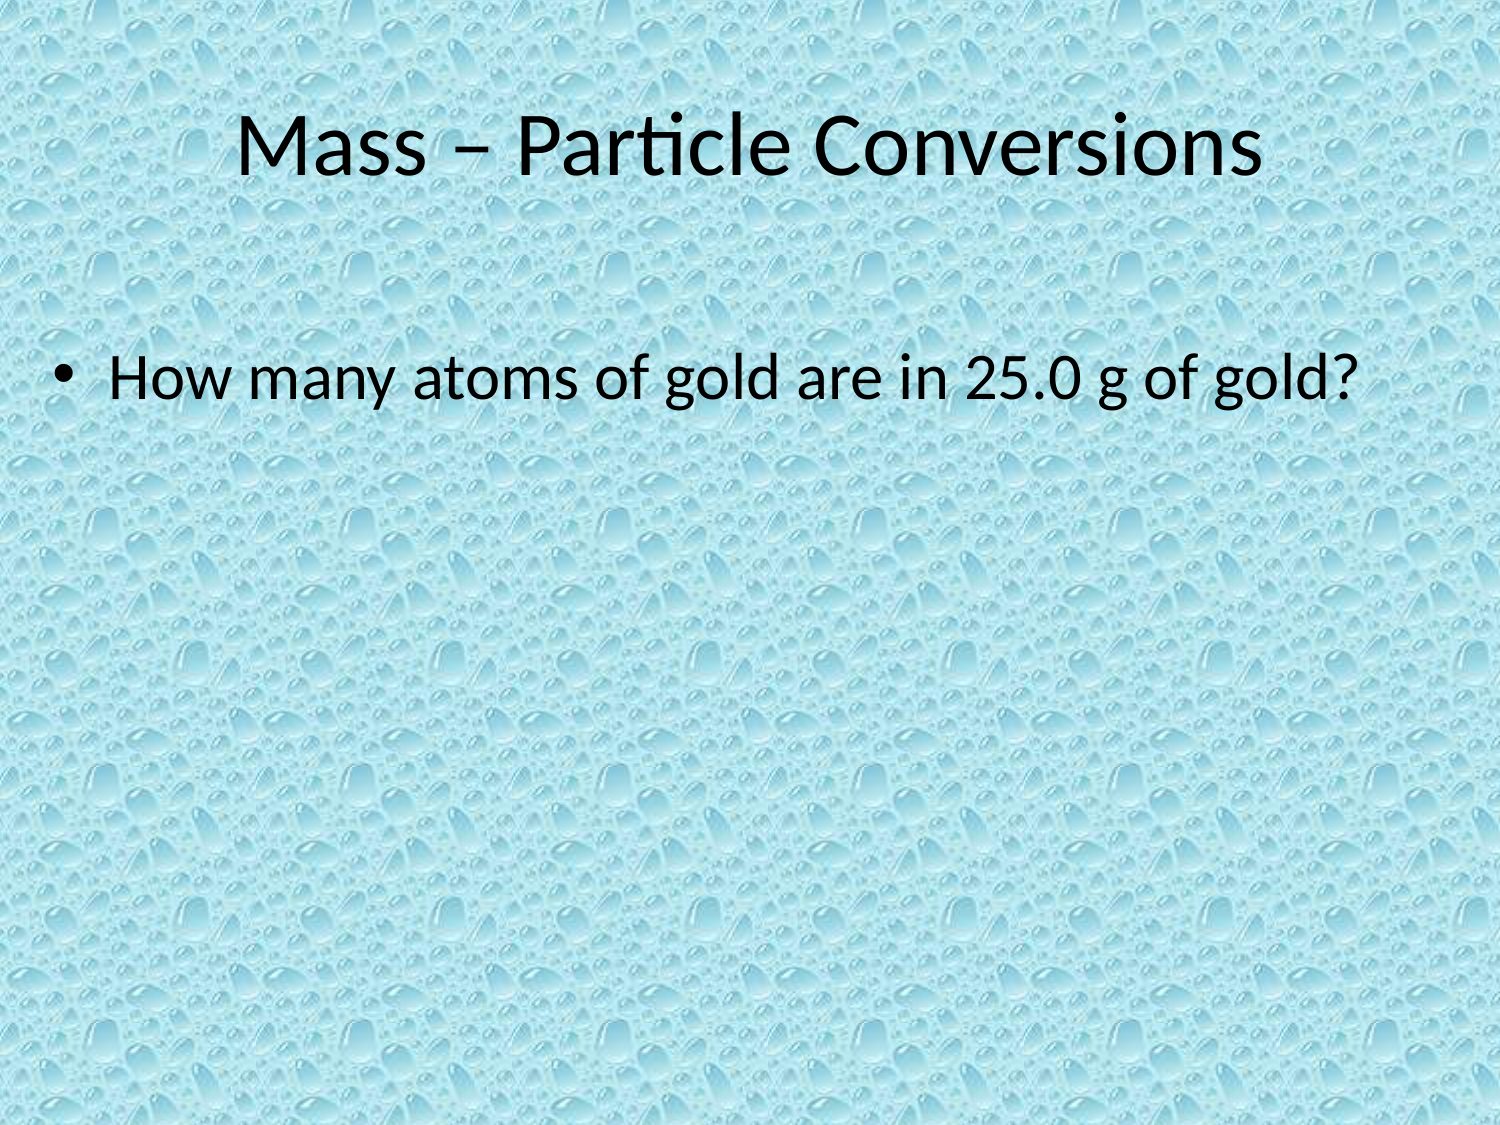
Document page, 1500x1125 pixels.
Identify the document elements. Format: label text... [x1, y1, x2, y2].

list How many atoms of gold are in 25.0 g of gold? [37, 324, 1388, 1000]
picture [0, 0, 1500, 1125]
title Mass – Particle Conversions [75, 45, 1425, 233]
